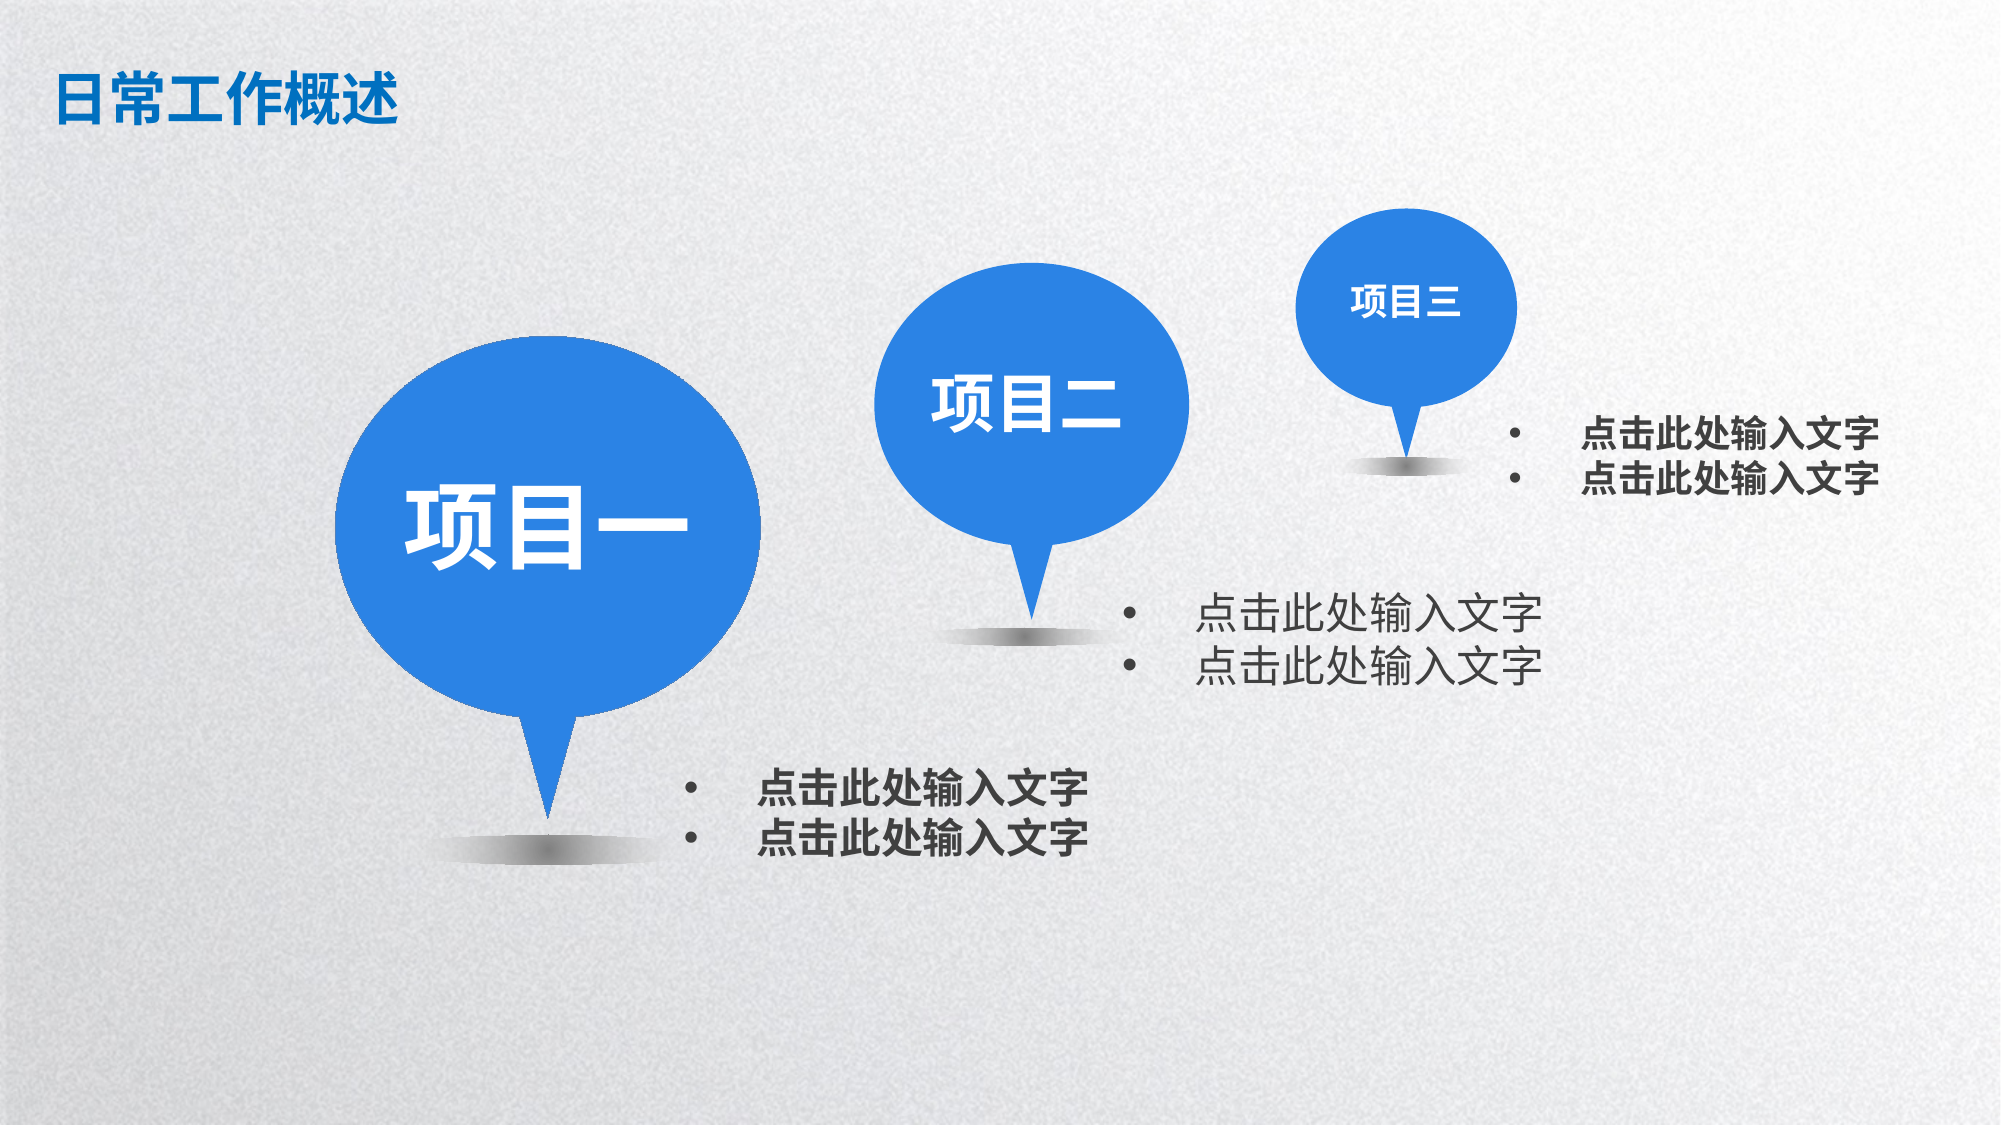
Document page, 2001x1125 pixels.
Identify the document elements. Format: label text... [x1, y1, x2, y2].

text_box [334, 335, 761, 865]
text_box 点击此处输入文字 点击此处输入文字 [762, 752, 1190, 872]
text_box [874, 262, 1190, 647]
text_box 日常工作概述 [35, 54, 591, 140]
text_box 点击此处输入文字 点击此处输入文字 [1489, 400, 1901, 510]
picture [0, 0, 2001, 1125]
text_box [1295, 208, 1518, 476]
text_box 点击此处输入文字 点击此处输入文字 [1102, 576, 1564, 701]
